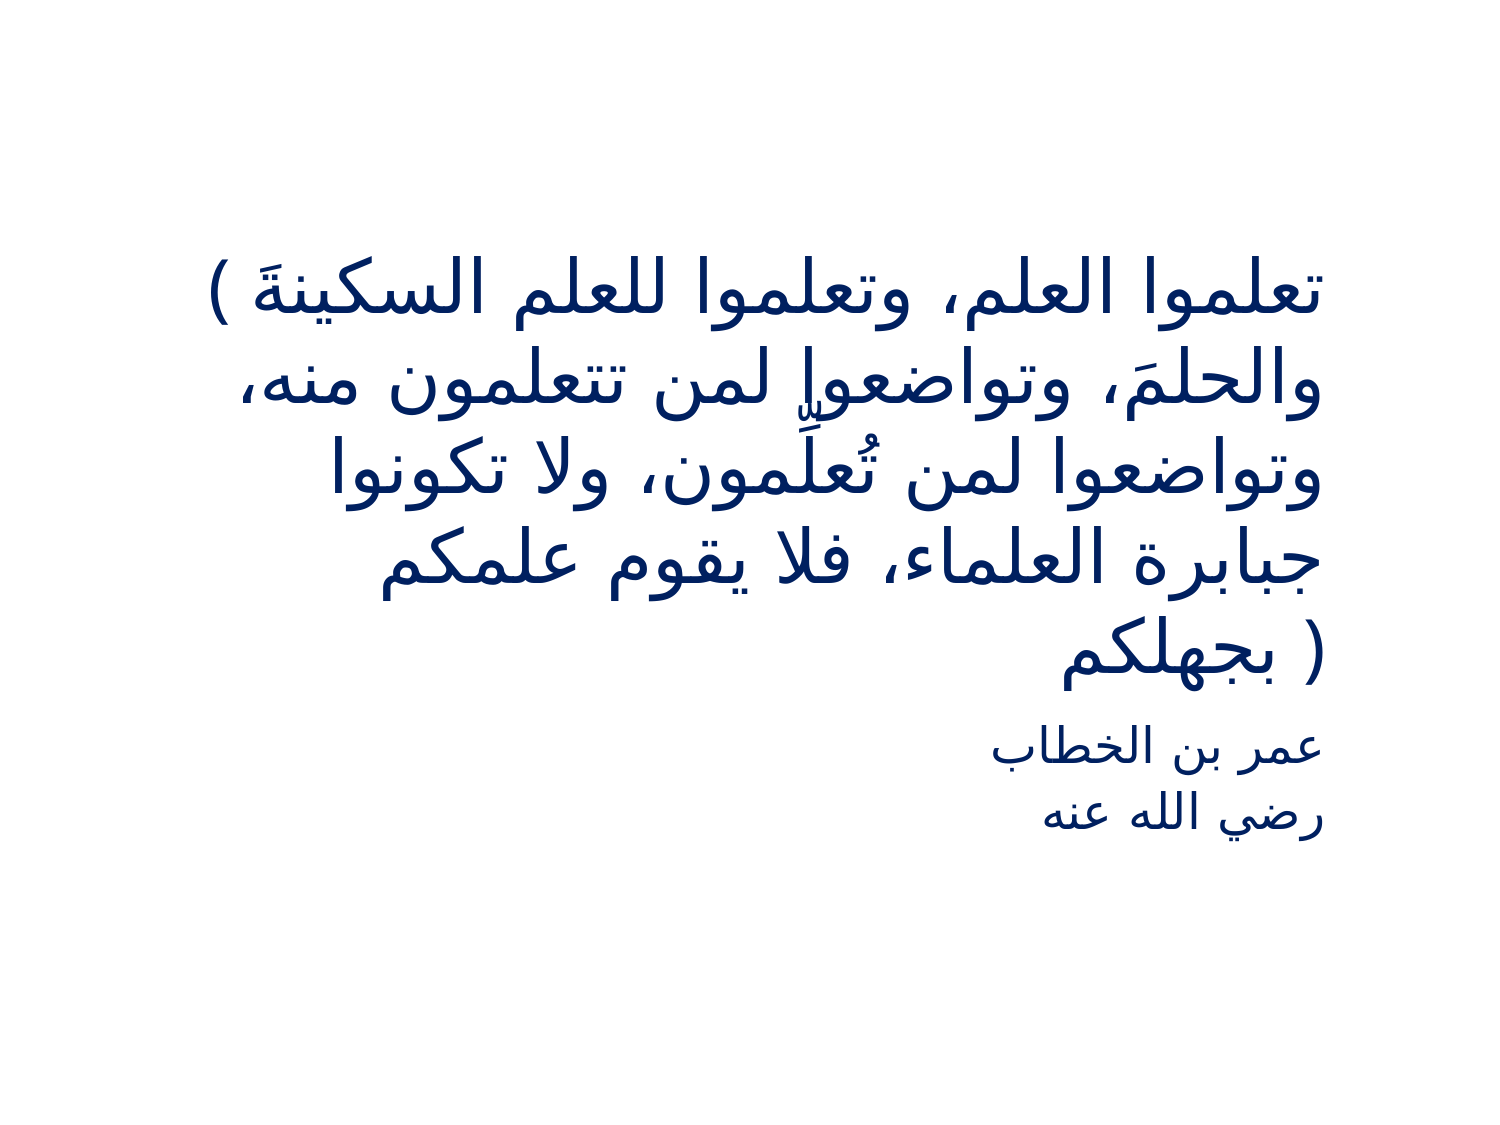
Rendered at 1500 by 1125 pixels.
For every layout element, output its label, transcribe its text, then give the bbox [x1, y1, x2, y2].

text_box ( تعلموا العلم، وتعلموا للعلم السكينةَ والحلمَ، وتواضعوا لمن تتعلمون منه، وتواضعوا لمن تُعلِّمون، ولا تكونوا جبابرة العلماء، فلا يقوم علمكم بجهلكم ) عمر بن الخطاب رضي الله عنه [171, 231, 1341, 847]
